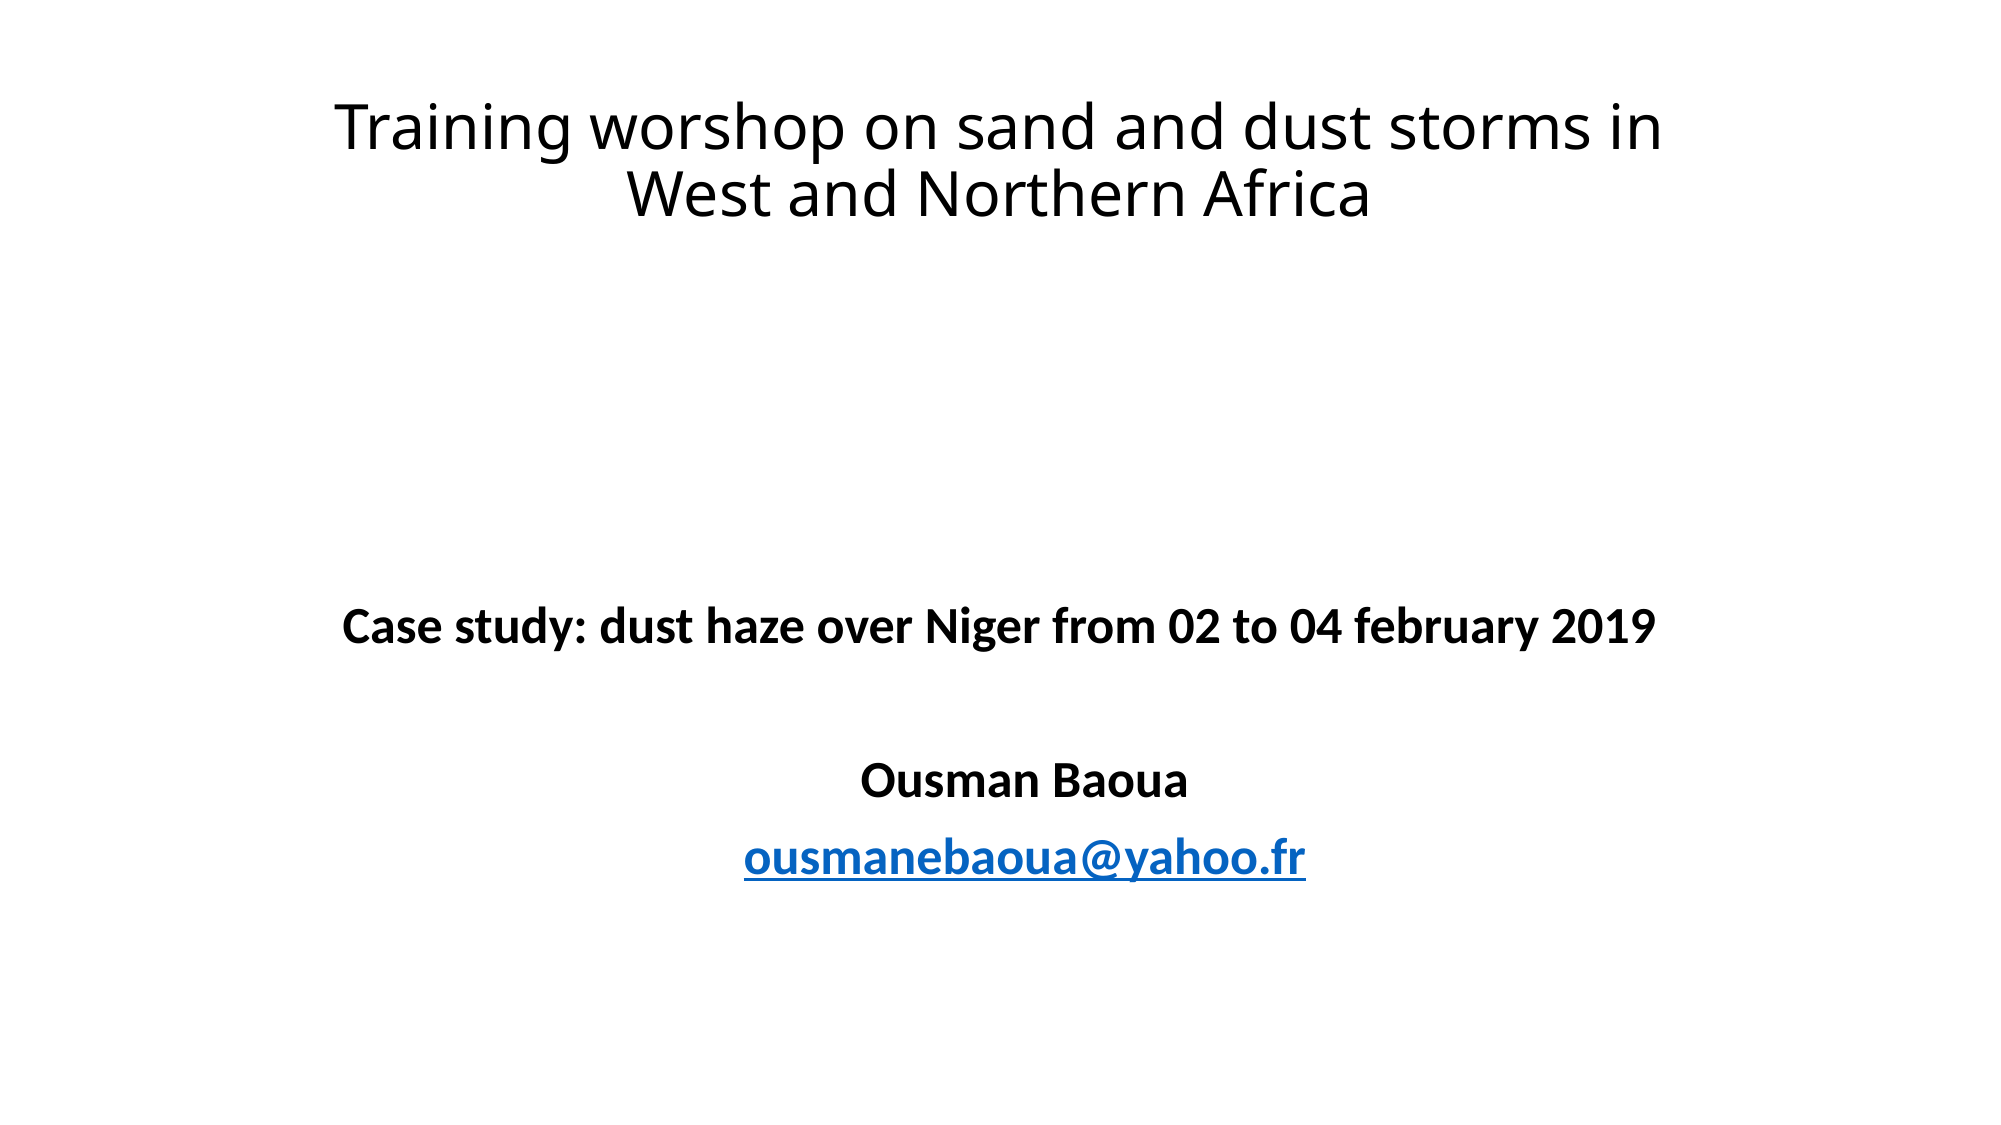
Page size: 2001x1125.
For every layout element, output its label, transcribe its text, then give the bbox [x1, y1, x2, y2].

subtitle Case study: dust haze over Niger from 02 to 04 february 2019 [249, 590, 1750, 757]
text_box Ousman Baoua ousmanebaoua@yahoo.fr [274, 744, 1775, 910]
title Training worshop on sand and dust storms in West and Northern Africa [249, 50, 1750, 238]
